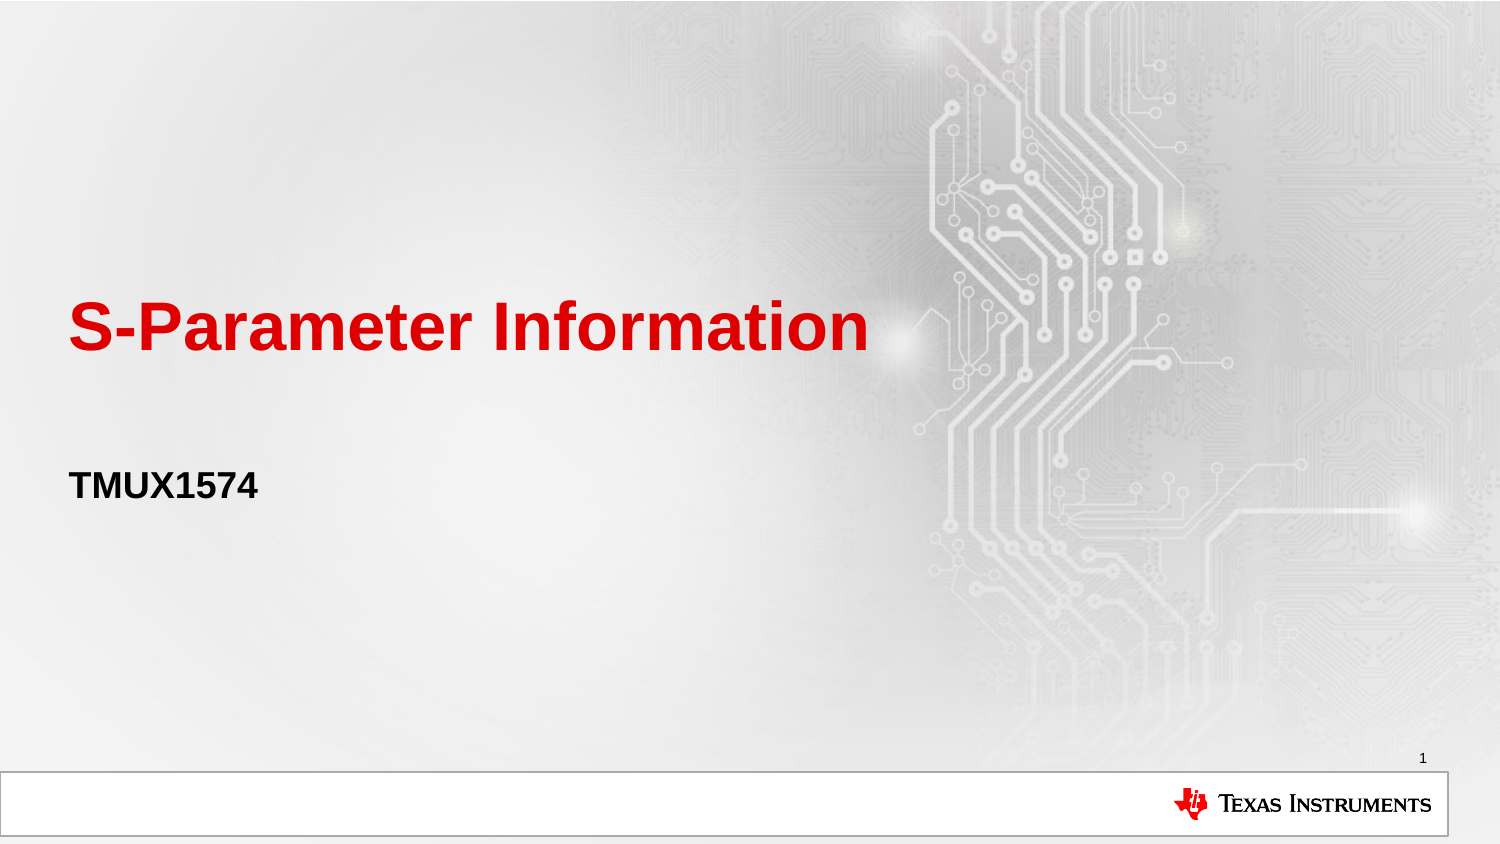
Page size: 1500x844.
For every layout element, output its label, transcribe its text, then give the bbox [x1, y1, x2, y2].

slide_number 1 [1089, 742, 1440, 769]
picture [0, 1, 1500, 844]
subtitle TMUX1574 [56, 454, 1444, 639]
picture [1174, 788, 1431, 820]
title S-Parameter Information [56, 238, 1444, 421]
